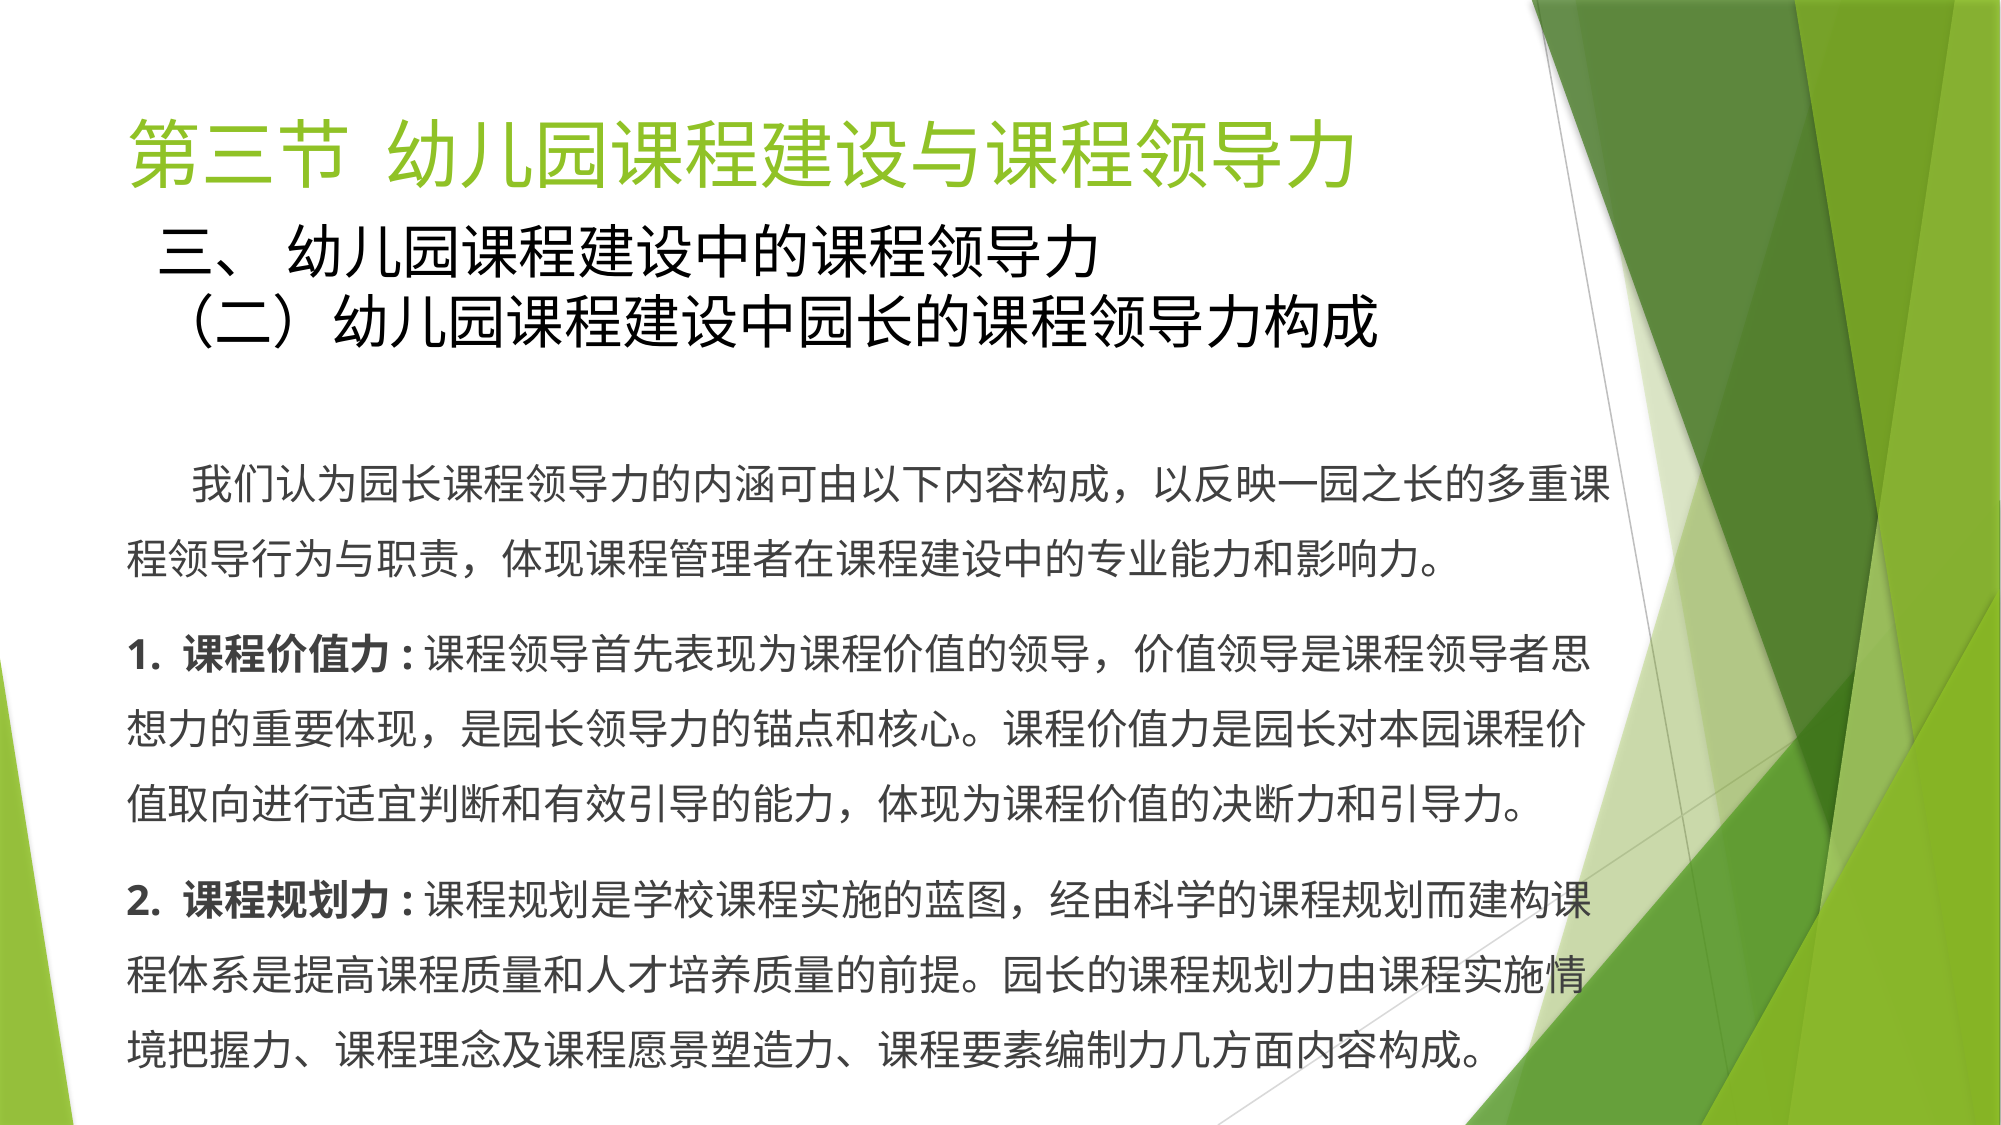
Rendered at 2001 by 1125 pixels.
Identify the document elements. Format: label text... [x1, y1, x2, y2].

list 我们认为园长课程领导力的内涵可由以下内容构成，以反映一园之长的多重课程领导行为与职责，体现课程管理者在课程建设中的专业能力和影响力。 1. 课程价值力:课程领导首先表现为课程价值的领导，价值领导是课程领导者思想力的重要体现，是园长领导力的锚点和核心。课程价值力是园长对本园课程价值取向进行适宜判断和有效引导的能力，体现为课程价值的决断力和引导力。 2. 课程规划力:课程规划是学校课程实施的蓝图，经由科学的课程规划而建构课程体系是提高课程质量和人才培养质量的前提。园长的课程规划力由课程实施情境把握力、课程理念及课程愿景塑造力、课程要素编制力几方面内容构成。 [111, 425, 1639, 1094]
text_box 三、 幼儿园课程建设中的课程领导力 （二）幼儿园课程建设中园长的课程领导力构成 [141, 208, 1451, 363]
title 第三节 幼儿园课程建设与课程领导力 [111, 99, 1522, 317]
